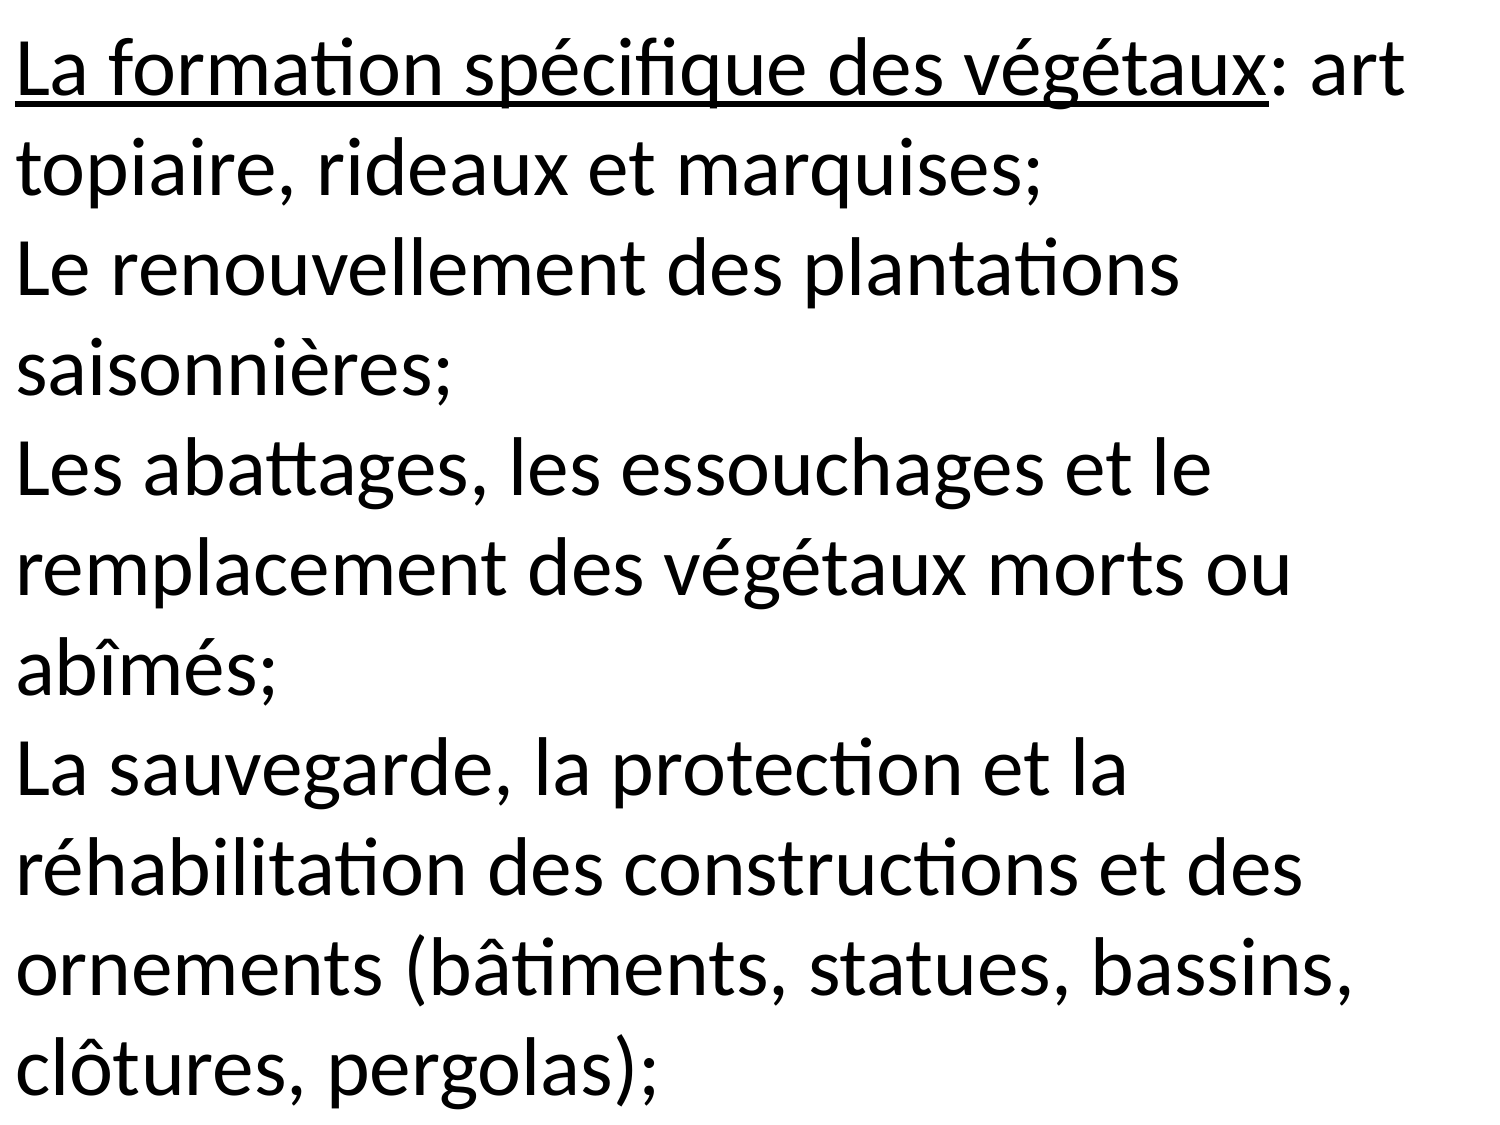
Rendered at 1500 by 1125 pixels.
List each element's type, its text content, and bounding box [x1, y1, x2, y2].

title La formation spécifique des végétaux: art topiaire, rideaux et marquises; Le renouvellement des plantations saisonnières; Les abattages, les essouchages et le remplacement des végétaux morts ou abîmés; La sauvegarde, la protection et la réhabilitation des constructions et des ornements (bâtiments, statues, bassins, clôtures, pergolas); [0, 0, 1500, 1125]
